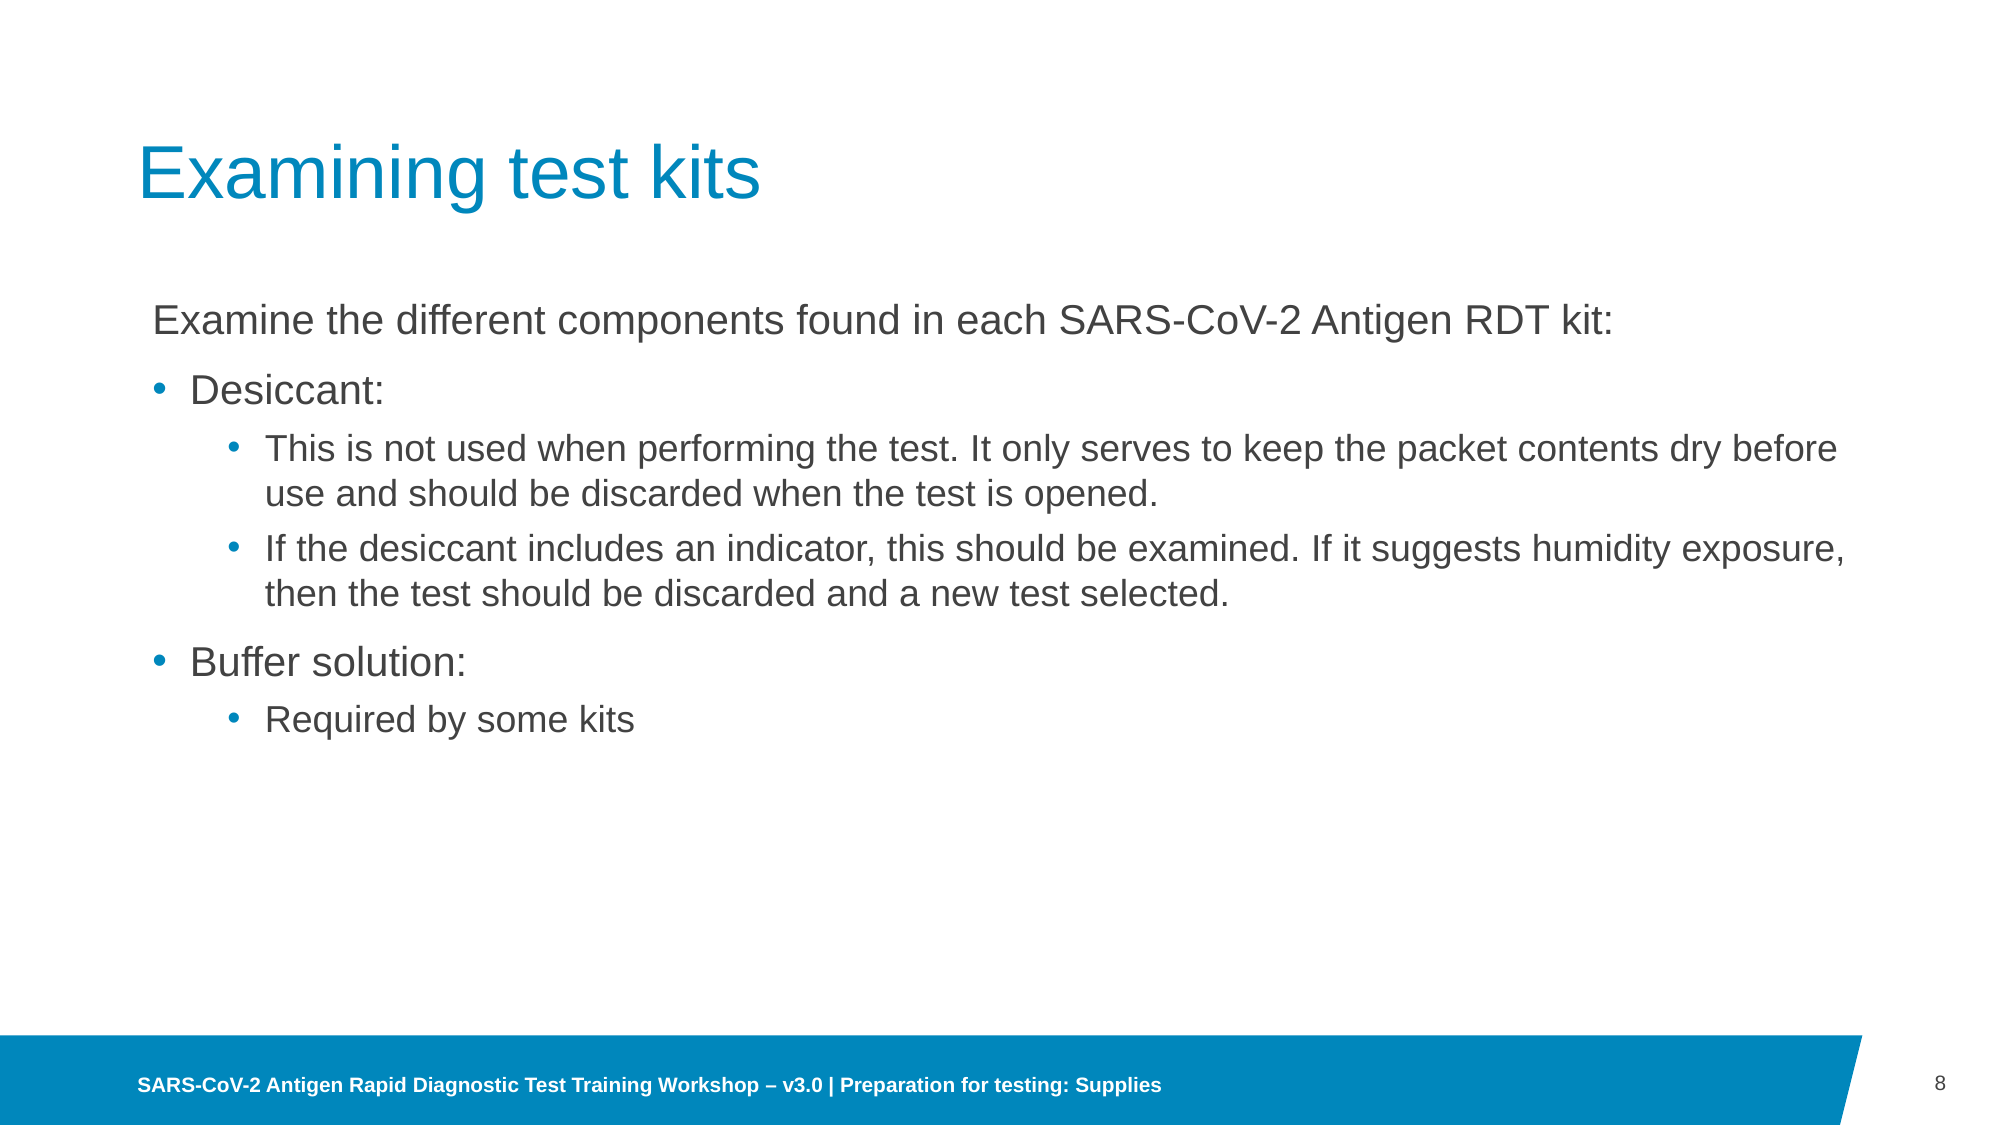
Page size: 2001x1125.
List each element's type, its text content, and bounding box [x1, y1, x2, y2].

list Examine the different components found in each SARS-CoV-2 Antigen RDT kit: Desiccant: This is not used when performing the test. It only serves to keep the packet contents dry before use and should be discarded when the test is opened. If the desiccant includes an indicator, this should be examined. If it suggests humidity exposure, then the test should be discarded and a new test selected. Buffer solution: Required by some kits [137, 284, 1863, 1014]
footer SARS-CoV-2 Antigen Rapid Diagnostic Test Training Workshop – v3.0 | Preparation for testing: Supplies [137, 1042, 1338, 1125]
slide_number 8 [1862, 1035, 1947, 1125]
title Examining test kits [137, 59, 1863, 215]
